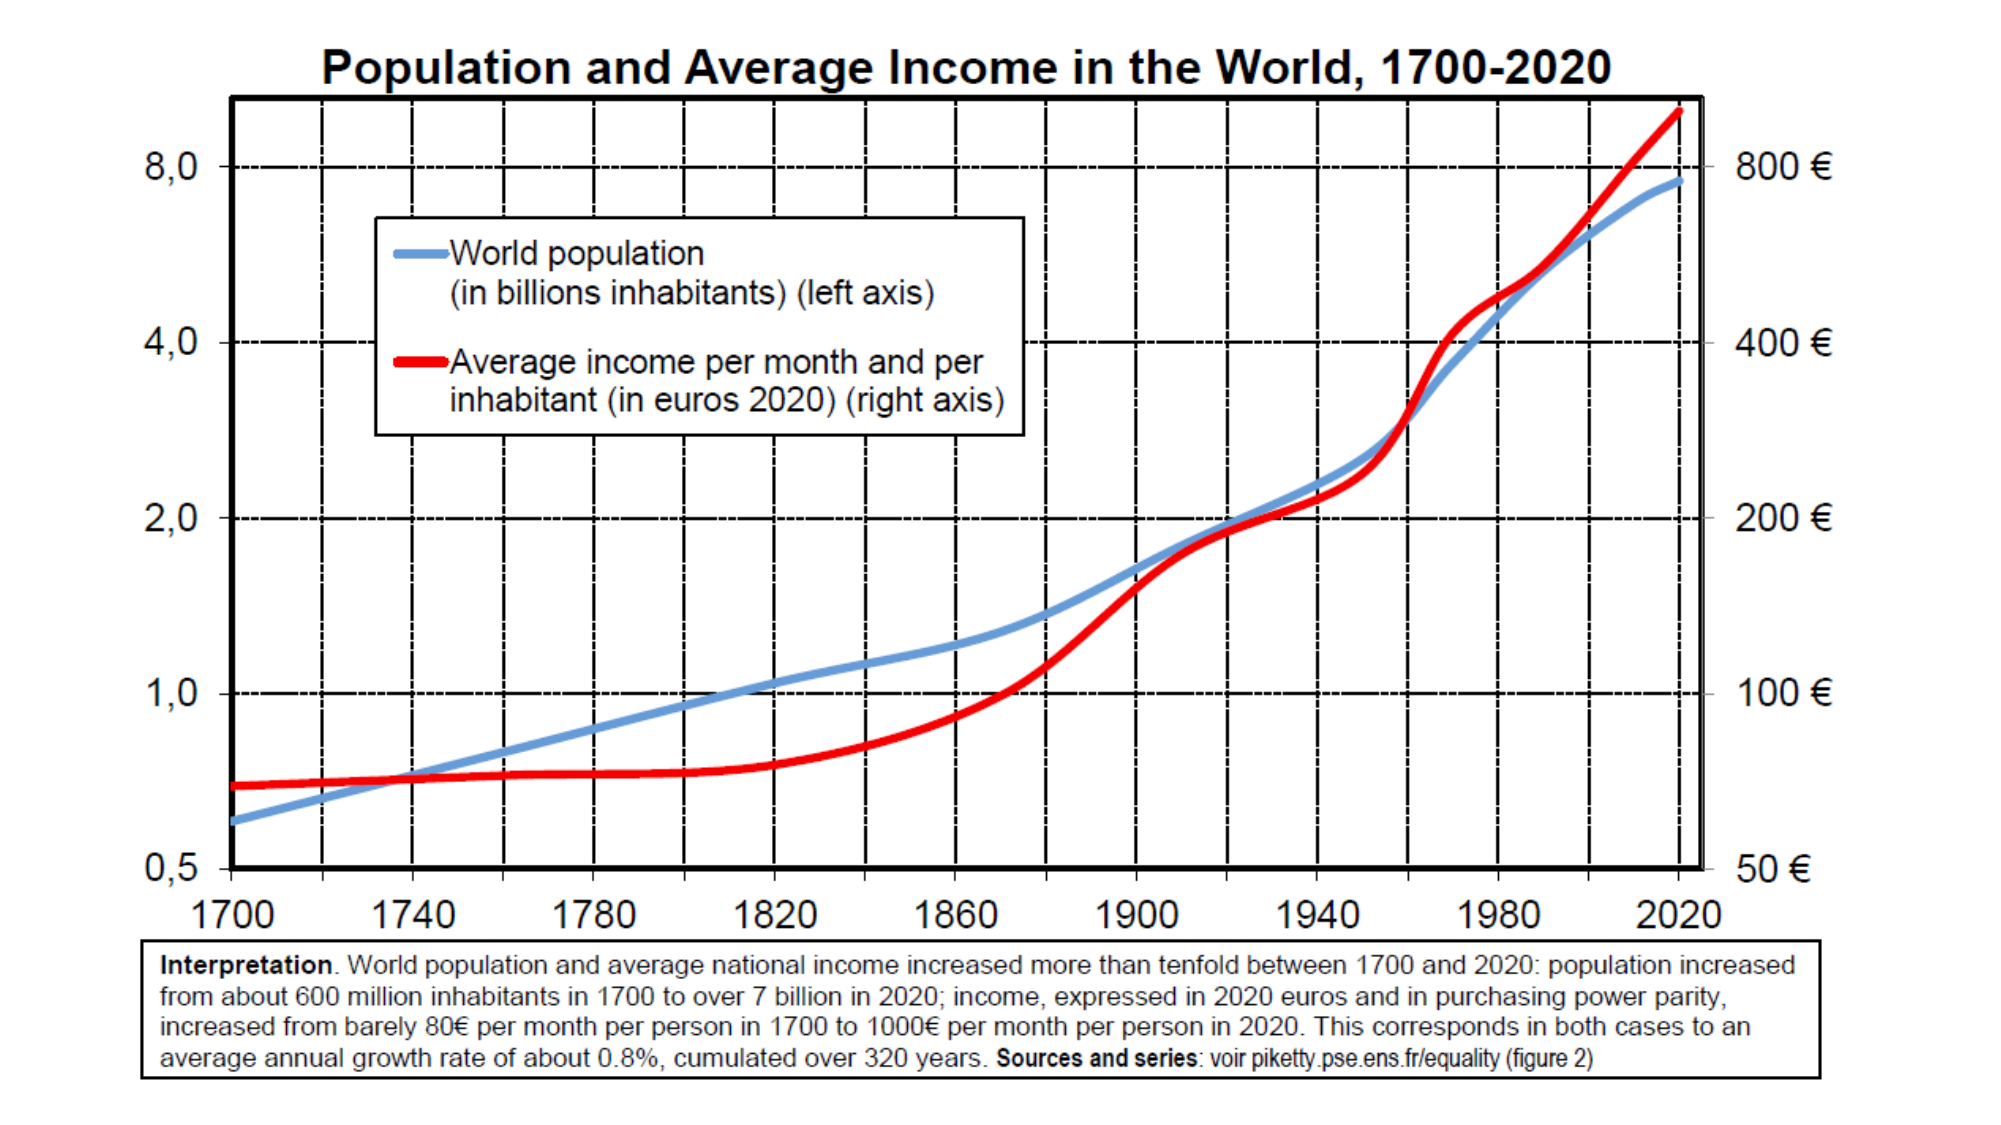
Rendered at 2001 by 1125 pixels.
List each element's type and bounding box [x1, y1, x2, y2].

picture [109, 0, 1891, 1125]
